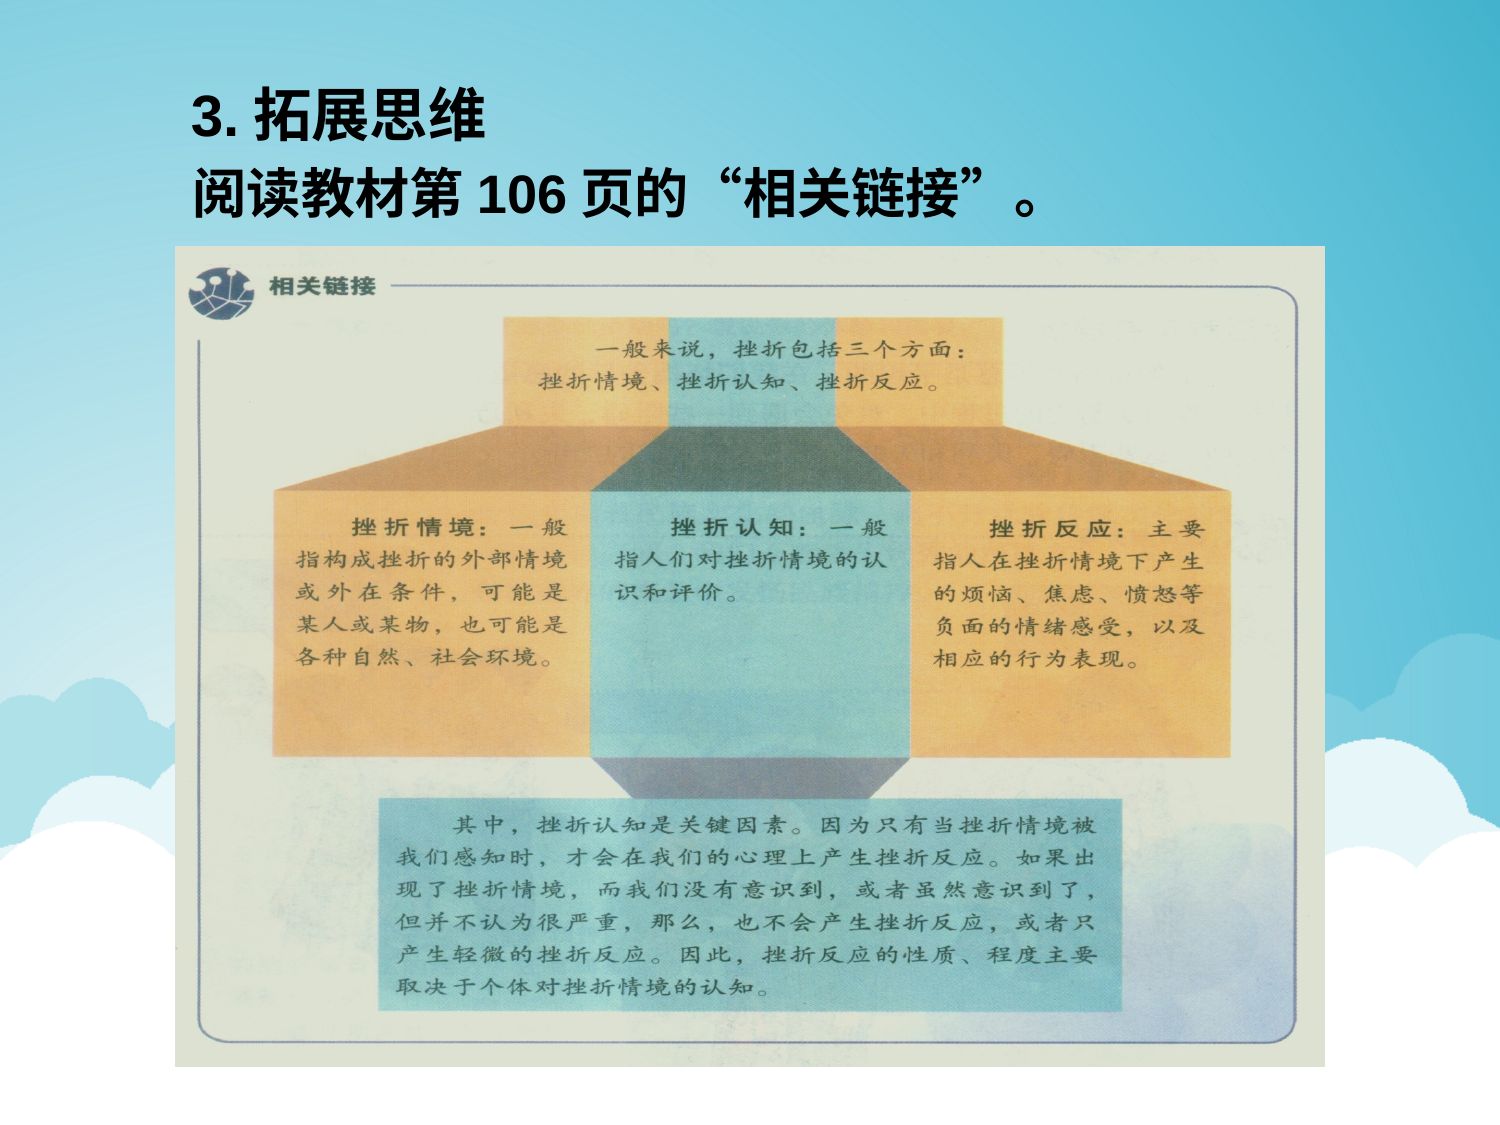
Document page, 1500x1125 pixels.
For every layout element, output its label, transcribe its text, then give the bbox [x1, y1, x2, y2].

picture [0, 0, 1500, 1125]
text_box 阅读教材第106页的“相关链接”。 [177, 152, 1407, 232]
text_box 3.拓展思维 [176, 70, 502, 156]
